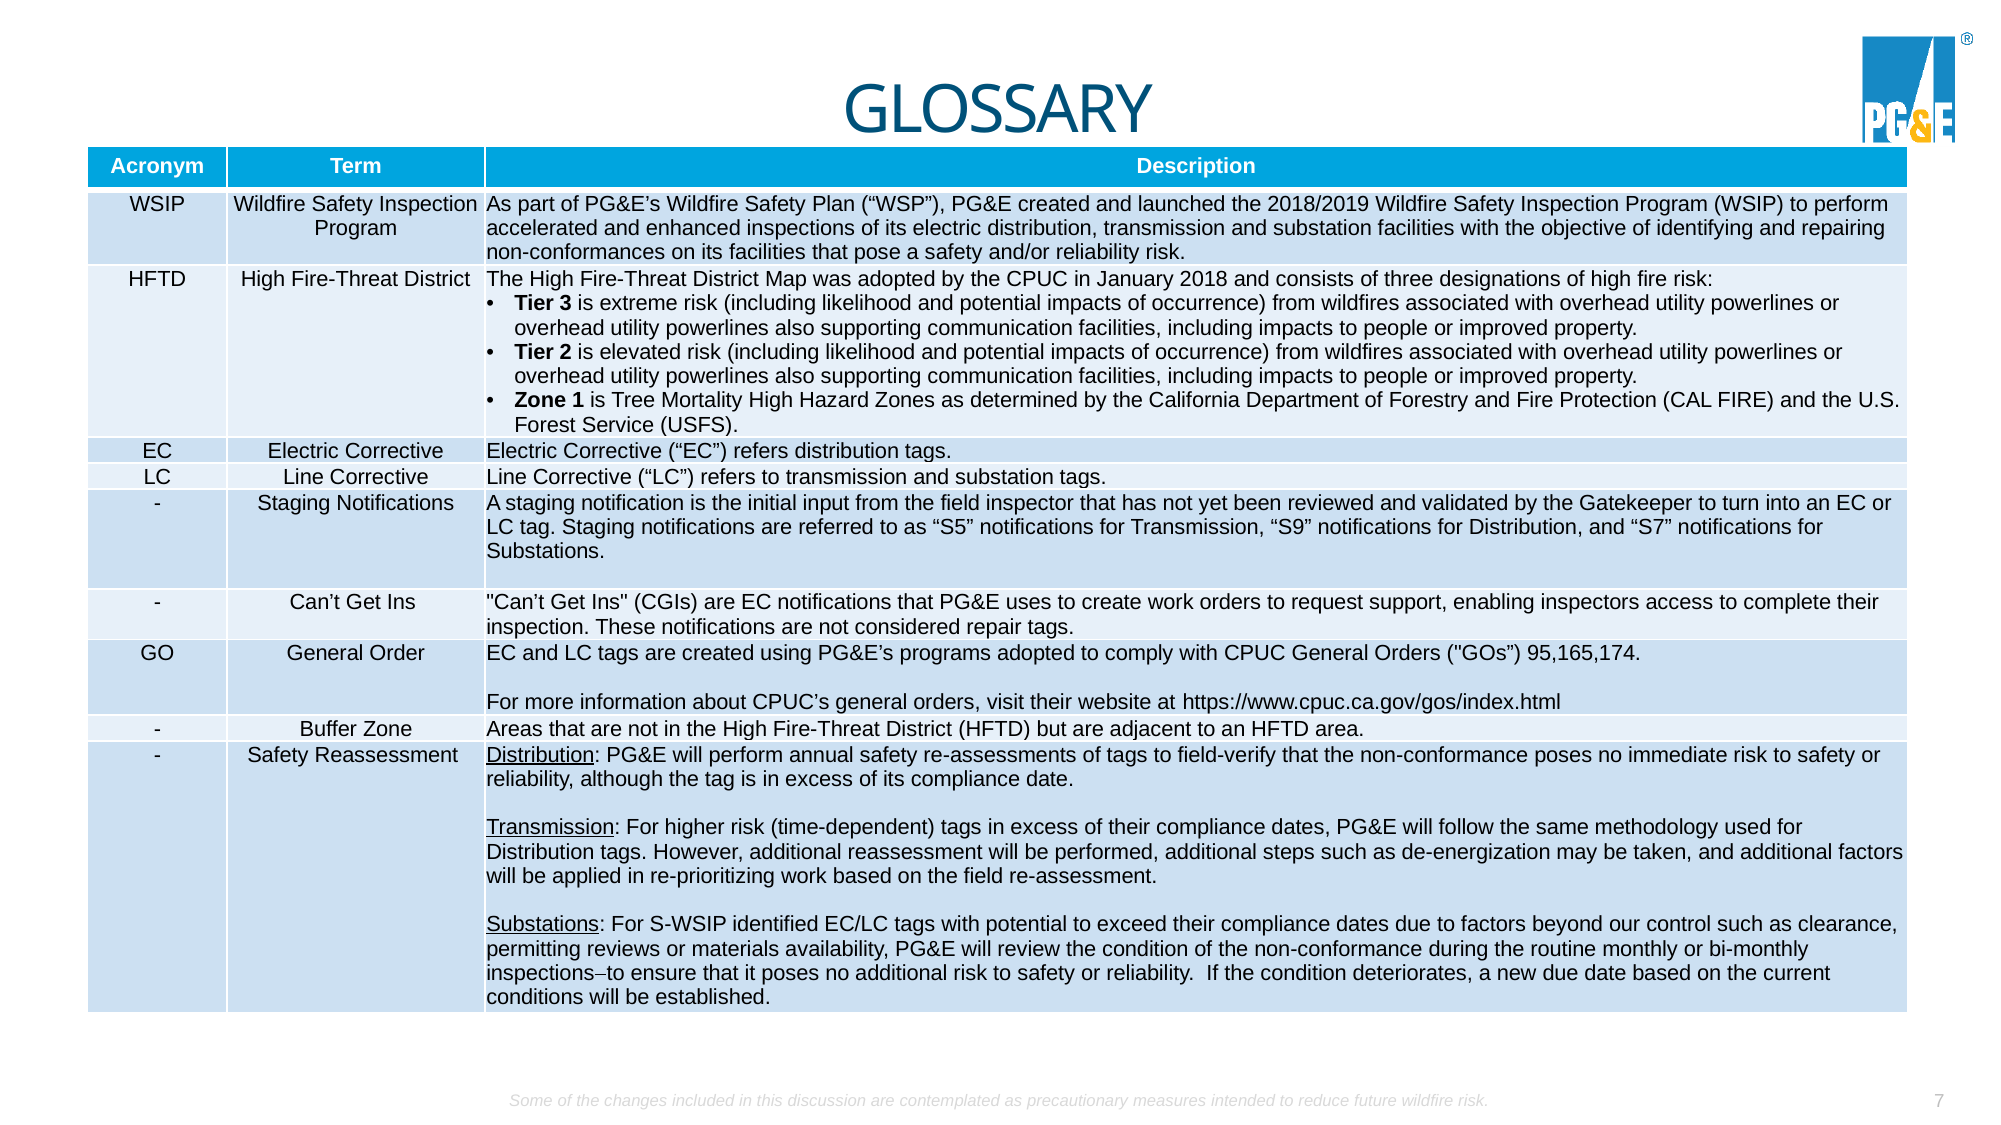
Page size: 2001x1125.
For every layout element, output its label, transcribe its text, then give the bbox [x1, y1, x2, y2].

table_cell - [88, 490, 226, 588]
table_cell Wildfire Safety Inspection Program [228, 193, 484, 264]
table_cell A staging notification is the initial input from the field inspector that has not yet been reviewed and validated by the Gatekeeper to turn into an EC or LC tag. Staging notifications are referred to as “S5” notifications for Transmission, “S9” notifications for Distribution, and “S7” notifications for Substations. [486, 490, 1907, 588]
table_cell "Can’t Get Ins" (CGIs) are EC notifications that PG&E uses to create work orders to request support, enabling inspectors access to complete their inspection. These notifications are not considered repair tags. [486, 590, 1907, 639]
table_cell The High Fire-Threat District Map was adopted by the CPUC in January 2018 and consists of three designations of high fire risk: Tier 3 is extreme risk (including likelihood and potential impacts of occurrence) from wildfires associated with overhead utility powerlines or overhead utility powerlines also supporting communication facilities, including impacts to people or improved property. Tier 2 is elevated risk (including likelihood and potential impacts of occurrence) from wildfires associated with overhead utility powerlines or overhead utility powerlines also supporting communication facilities, including impacts to people or improved property. Zone 1 is Tree Mortality High Hazard Zones as determined by the California Department of Forestry and Fire Protection (CAL FIRE) and the U.S. Forest Service (USFS). [486, 266, 1907, 436]
table_header Description [486, 147, 1907, 187]
table_cell High Fire-Threat District [228, 266, 484, 436]
table_cell - [88, 590, 226, 639]
table_header Acronym [88, 147, 226, 187]
table_cell EC [88, 438, 226, 462]
table_cell Electric Corrective (“EC”) refers distribution tags. [486, 438, 1907, 462]
table_cell Staging Notifications [228, 490, 484, 588]
table_cell HFTD [88, 266, 226, 436]
table_cell As part of PG&E’s Wildfire Safety Plan (“WSP”), PG&E created and launched the 2018/2019 Wildfire Safety Inspection Program (WSIP) to perform accelerated and enhanced inspections of its electric distribution, transmission and substation facilities with the objective of identifying and repairing non-conformances on its facilities that pose a safety and/or reliability risk. [486, 193, 1907, 264]
table_cell - [88, 716, 226, 740]
picture [1939, 32, 1973, 147]
table_cell Safety Reassessment [228, 742, 484, 1012]
table_cell Buffer Zone [228, 716, 484, 740]
table_cell Distribution: PG&E will perform annual safety re-assessments of tags to field-verify that the non-conformance poses no immediate risk to safety or reliability, although the tag is in excess of its compliance date. Transmission: For higher risk (time-dependent) tags in excess of their compliance dates, PG&E will follow the same methodology used for Distribution tags. However, additional reassessment will be performed, additional steps such as de-energization may be taken, and additional factors will be applied in re-prioritizing work based on the field re-assessment. Substations: For S-WSIP identified EC/LC tags with potential to exceed their compliance dates due to factors beyond our control such as clearance, permitting reviews or materials availability, PG&E will review the condition of the non-conformance during the routine monthly or bi-monthly inspections to ensure that it poses no additional risk to safety or reliability. If the condition deteriorates, a new due date based on the current conditions will be established. [486, 742, 1907, 1012]
table_cell Electric Corrective [228, 438, 484, 462]
table_cell Can’t Get Ins [228, 590, 484, 639]
table_cell - [88, 742, 226, 1012]
table_cell Areas that are not in the High Fire-Threat District (HFTD) but are adjacent to an HFTD area. [486, 716, 1907, 740]
table_cell WSIP [88, 193, 226, 264]
table_cell EC and LC tags are created using PG&E’s programs adopted to comply with CPUC General Orders ("GOs”) 95,165,174. For more information about CPUC’s general orders, visit their website at https://www.cpuc.ca.gov/gos/index.html [486, 640, 1907, 714]
table_cell Line Corrective [228, 464, 484, 488]
table_cell LC [88, 464, 226, 488]
table_cell GO [88, 640, 226, 714]
title Glossary [56, 18, 1939, 147]
table_header Term [228, 147, 484, 187]
table_cell Line Corrective (“LC”) refers to transmission and substation tags. [486, 464, 1907, 488]
table_cell General Order [228, 640, 484, 714]
